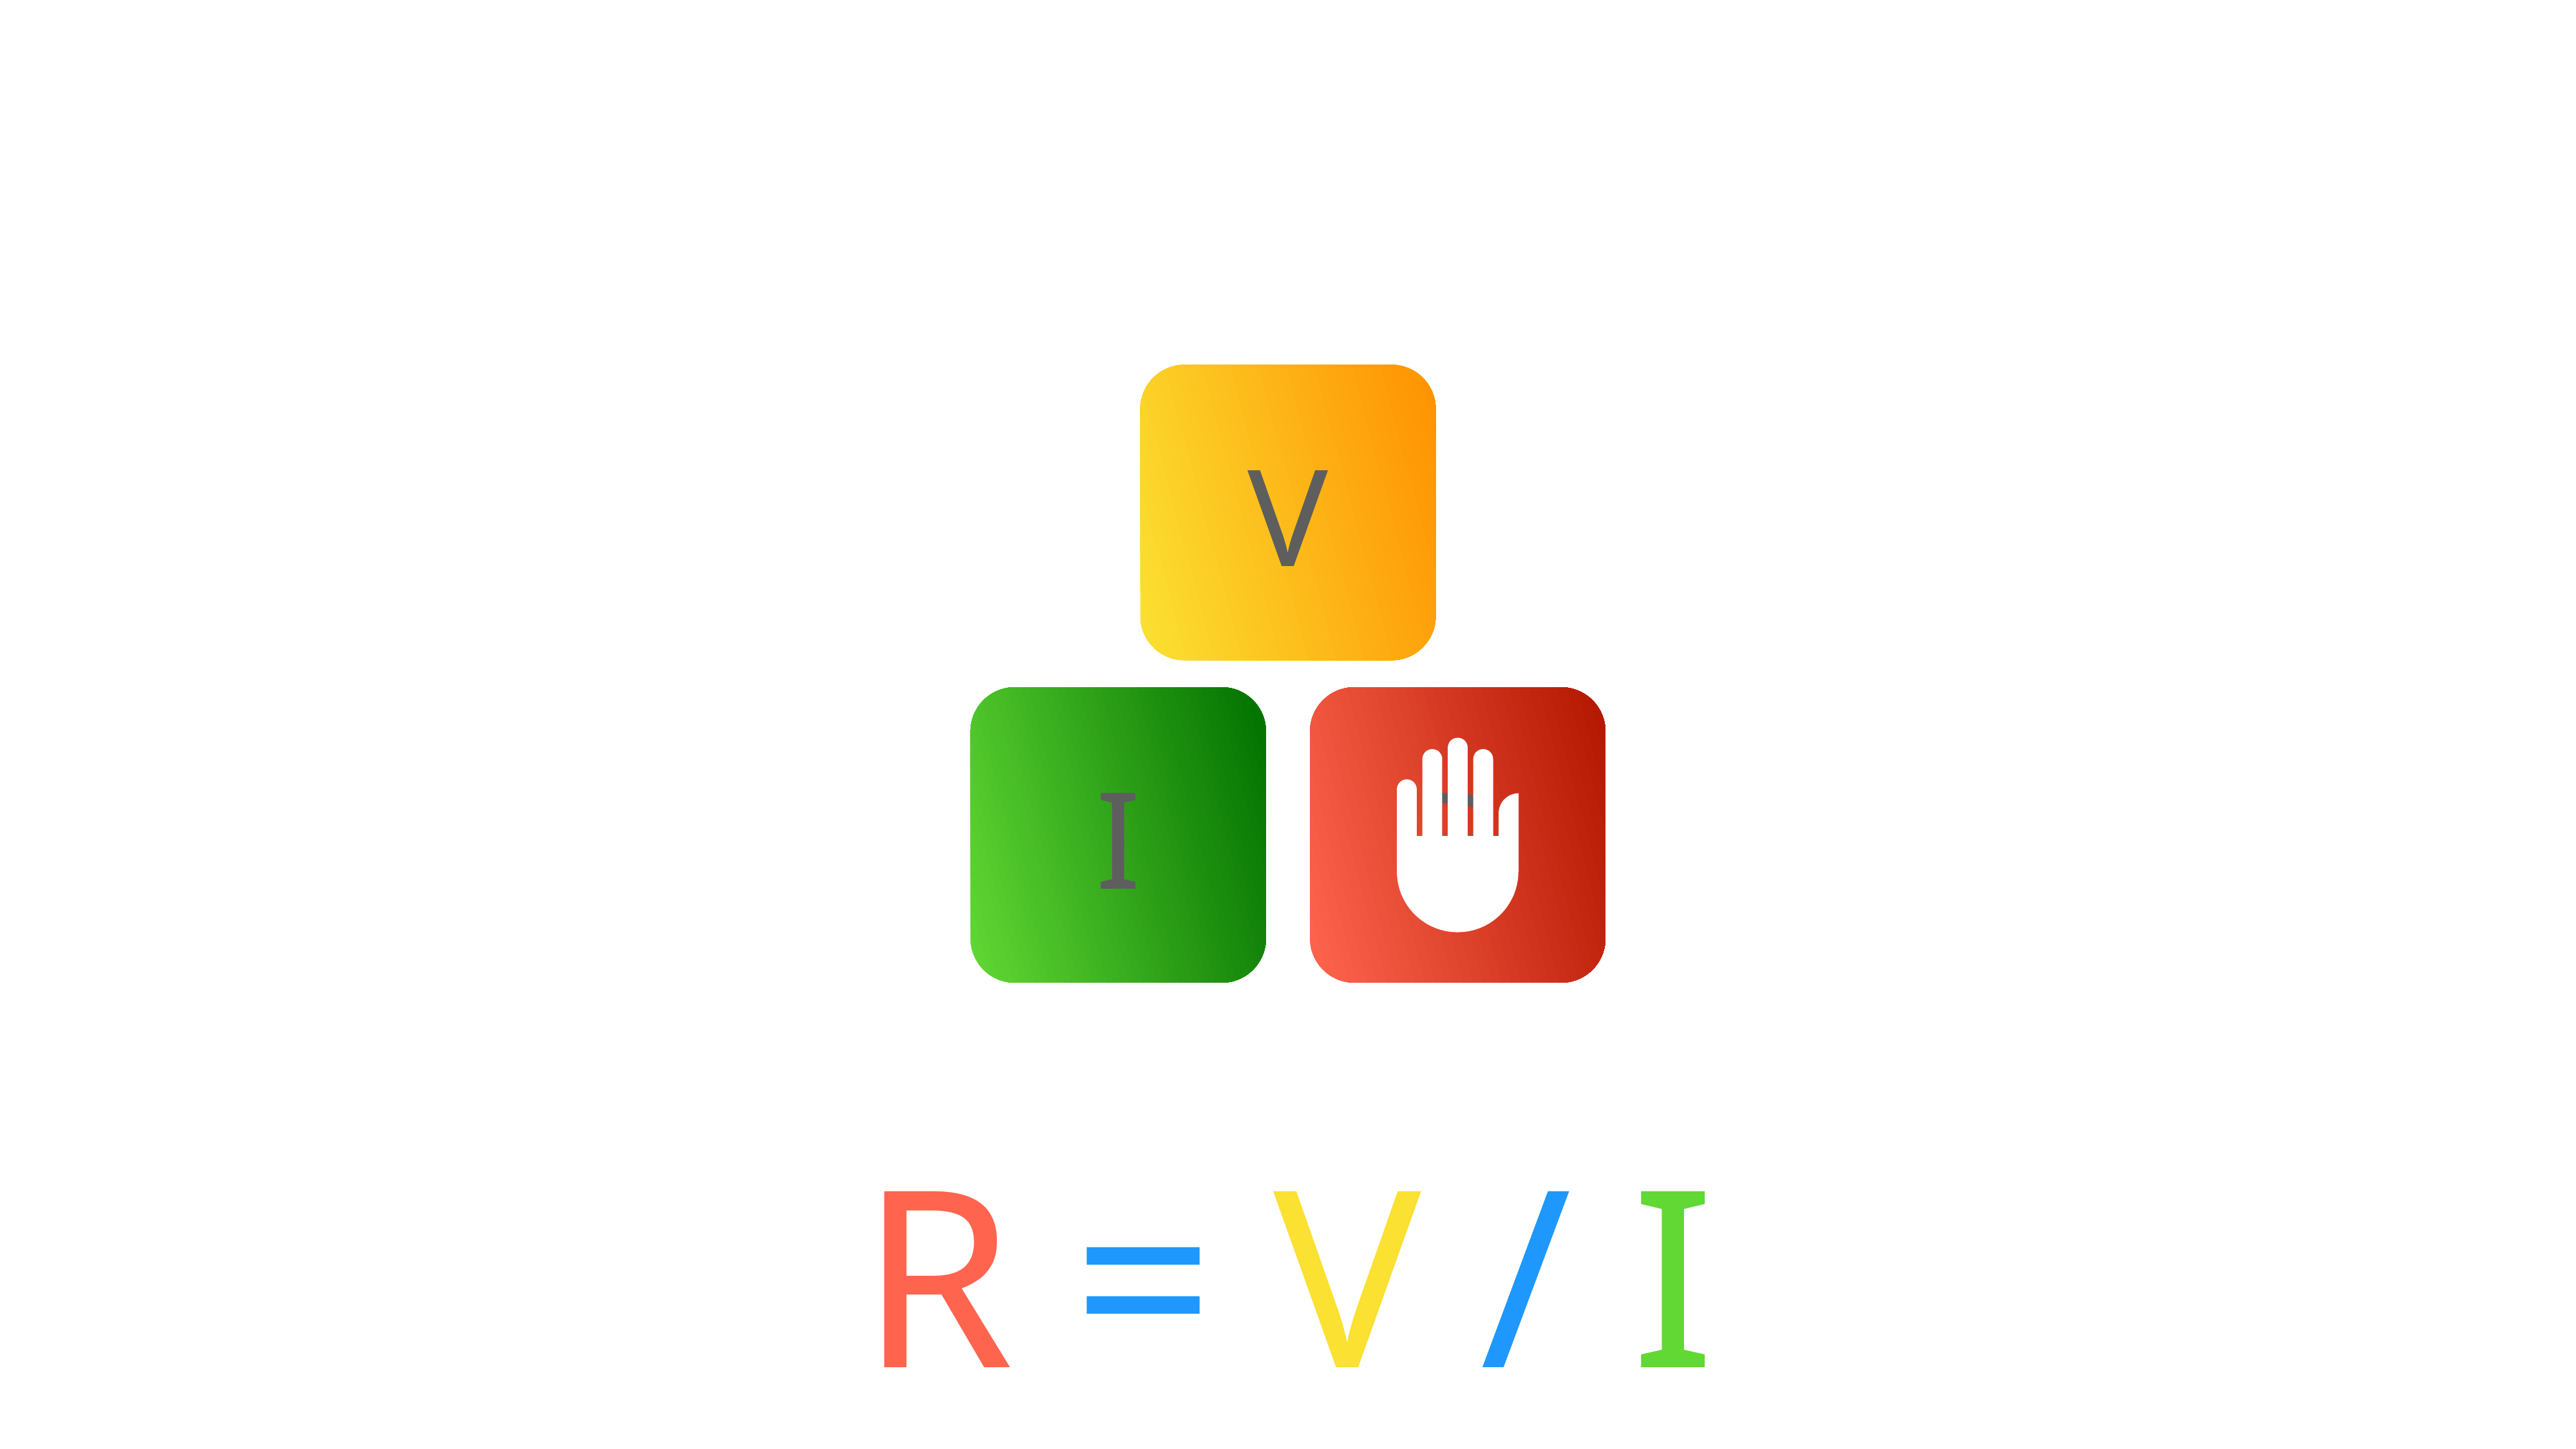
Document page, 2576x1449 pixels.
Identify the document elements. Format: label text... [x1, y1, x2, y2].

text_box [1310, 687, 1605, 983]
text_box R [1410, 749, 1429, 836]
text_box [1397, 737, 1519, 933]
list R = V / I [398, 1071, 2177, 1421]
text_box [970, 687, 1266, 983]
text_box R [1486, 749, 1505, 836]
text_box R [1410, 911, 1421, 921]
text_box V [1242, 426, 1334, 599]
text_box R [1468, 749, 1480, 836]
text_box I [1090, 749, 1146, 921]
text_box [1140, 365, 1436, 661]
text_box R [1435, 749, 1448, 836]
text_box R [1494, 911, 1505, 921]
